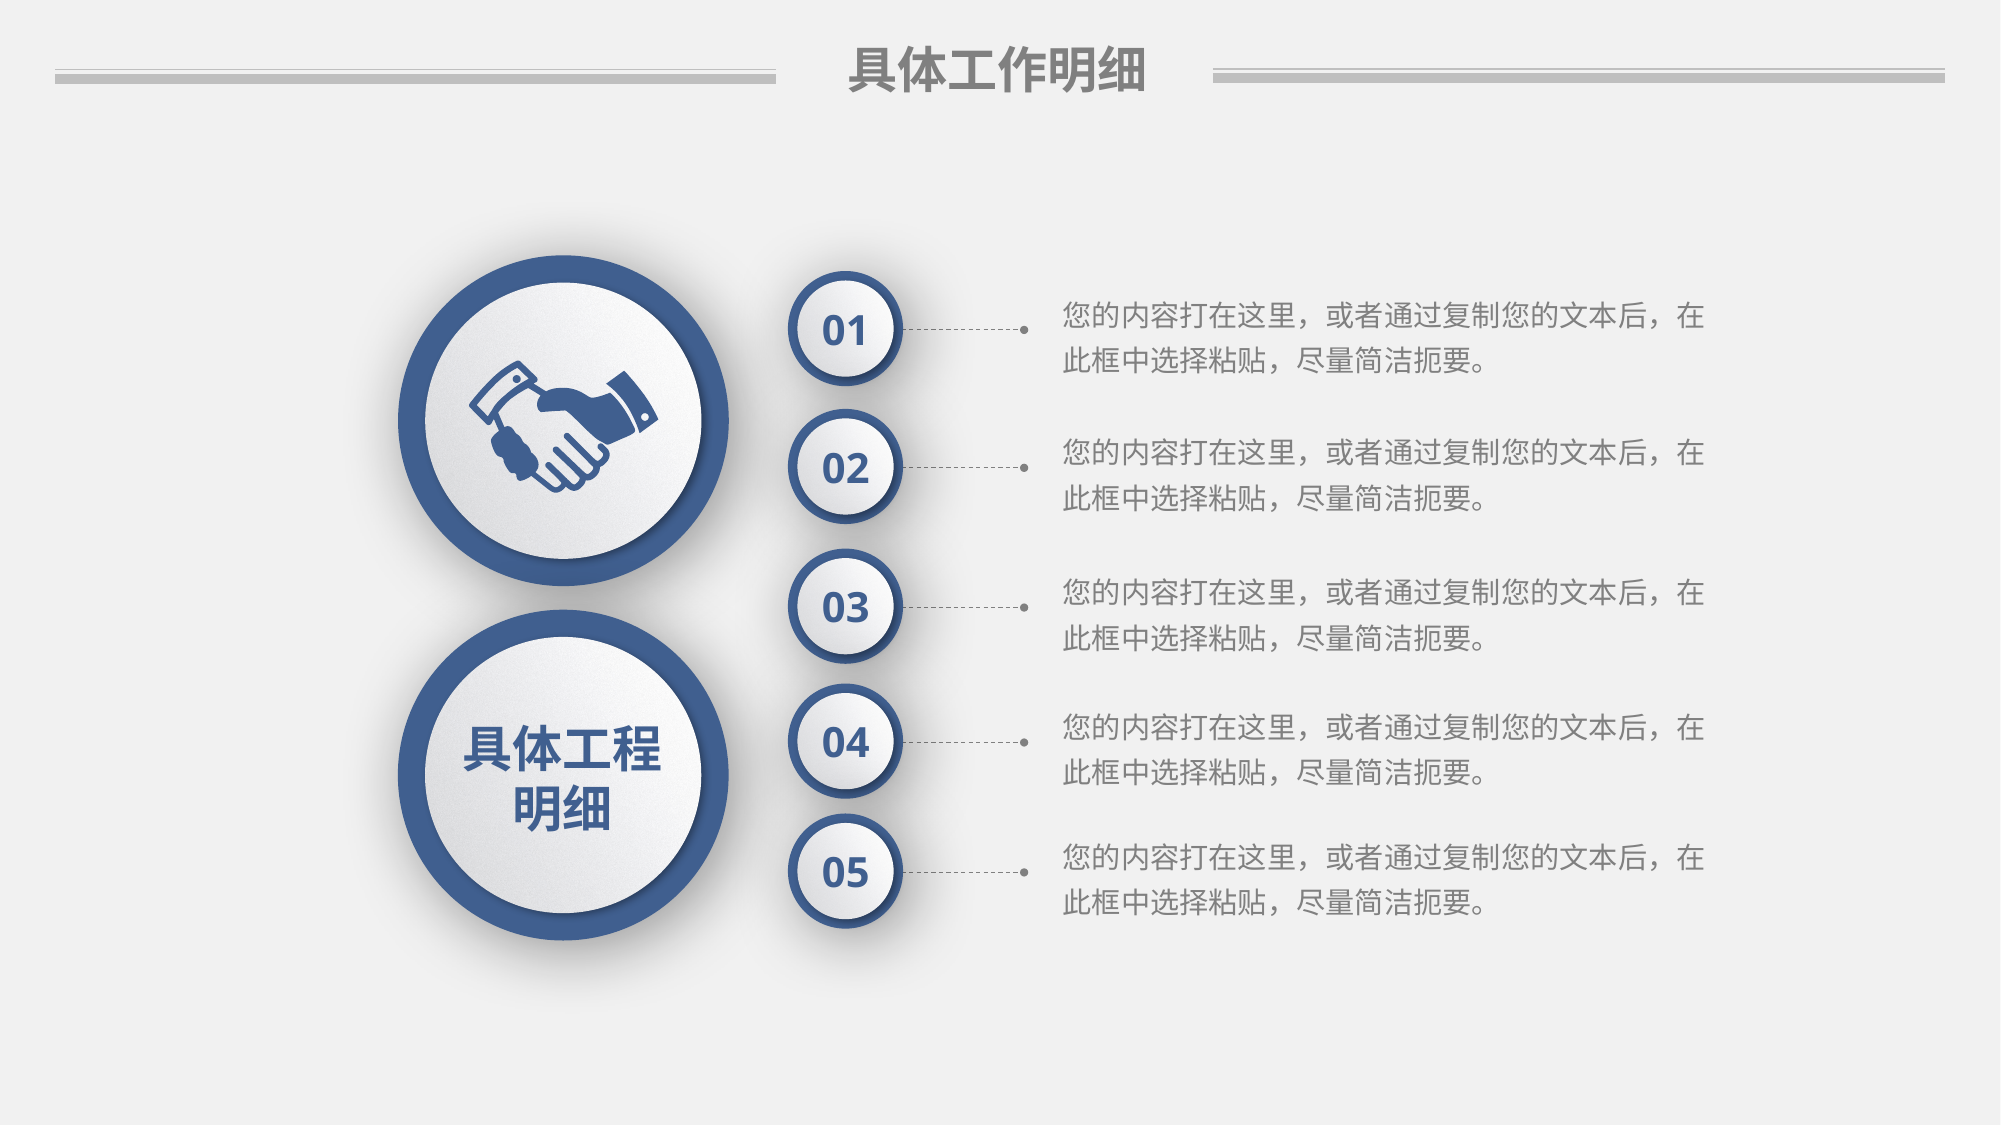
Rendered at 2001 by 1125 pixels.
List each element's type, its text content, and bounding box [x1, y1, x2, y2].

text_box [787, 408, 905, 525]
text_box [397, 255, 730, 587]
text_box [787, 813, 905, 929]
text_box 您的内容打在这里，或者通过复制您的文本后，在此框中选择粘贴，尽量简洁扼要。 [1047, 278, 1745, 385]
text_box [787, 548, 905, 664]
text_box 您的内容打在这里，或者通过复制您的文本后，在此框中选择粘贴，尽量简洁扼要。 [1047, 556, 1745, 663]
text_box 您的内容打在这里，或者通过复制您的文本后，在此框中选择粘贴，尽量简洁扼要。 [1047, 691, 1745, 798]
text_box 具体工作明细 [782, 30, 1213, 106]
text_box 您的内容打在这里，或者通过复制您的文本后，在此框中选择粘贴，尽量简洁扼要。 [1047, 416, 1745, 523]
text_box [787, 683, 905, 799]
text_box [397, 609, 729, 941]
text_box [787, 270, 905, 387]
text_box 您的内容打在这里，或者通过复制您的文本后，在此框中选择粘贴，尽量简洁扼要。 [1047, 821, 1745, 928]
